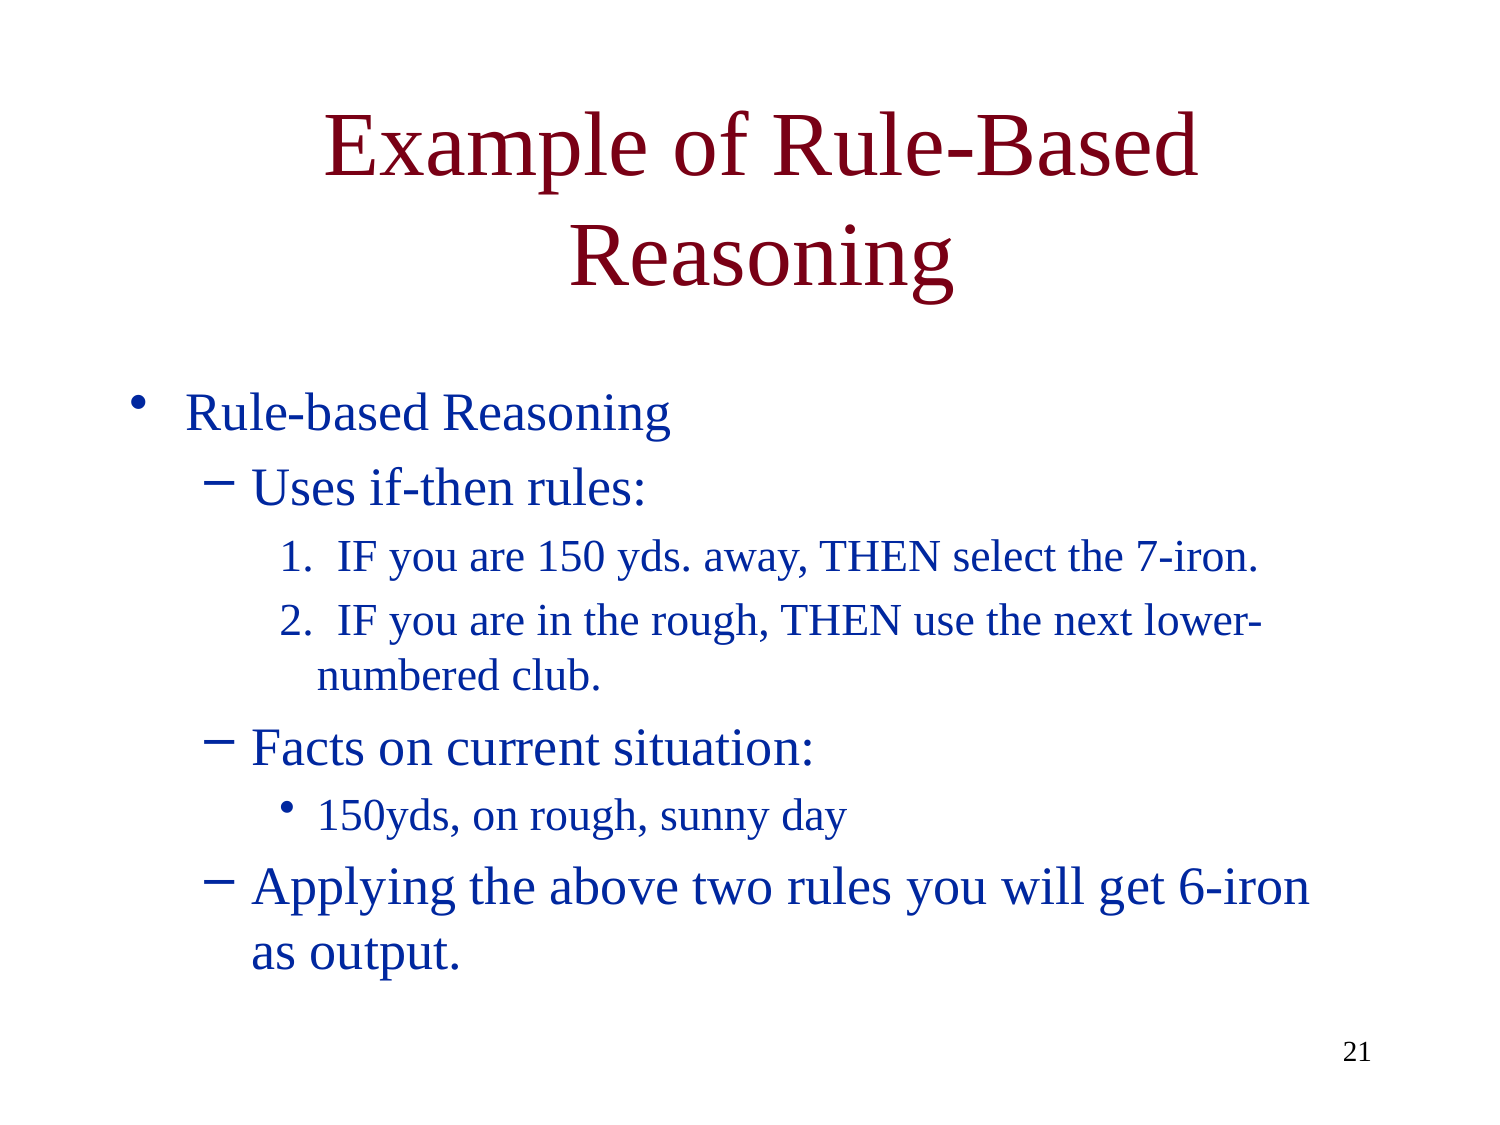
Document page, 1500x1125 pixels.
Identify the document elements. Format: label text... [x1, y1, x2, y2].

slide_number 21 [1074, 1024, 1388, 1101]
list Rule-based Reasoning Uses if-then rules: 1. IF you are 150 yds. away, THEN select the 7-iron. 2. IF you are in the rough, THEN use the next lower-numbered club. Facts on current situation: 150yds, on rough, sunny day Applying the above two rules you will get 6-iron as output. [114, 368, 1378, 1045]
title Example of Rule-Based Reasoning [199, 61, 1326, 326]
